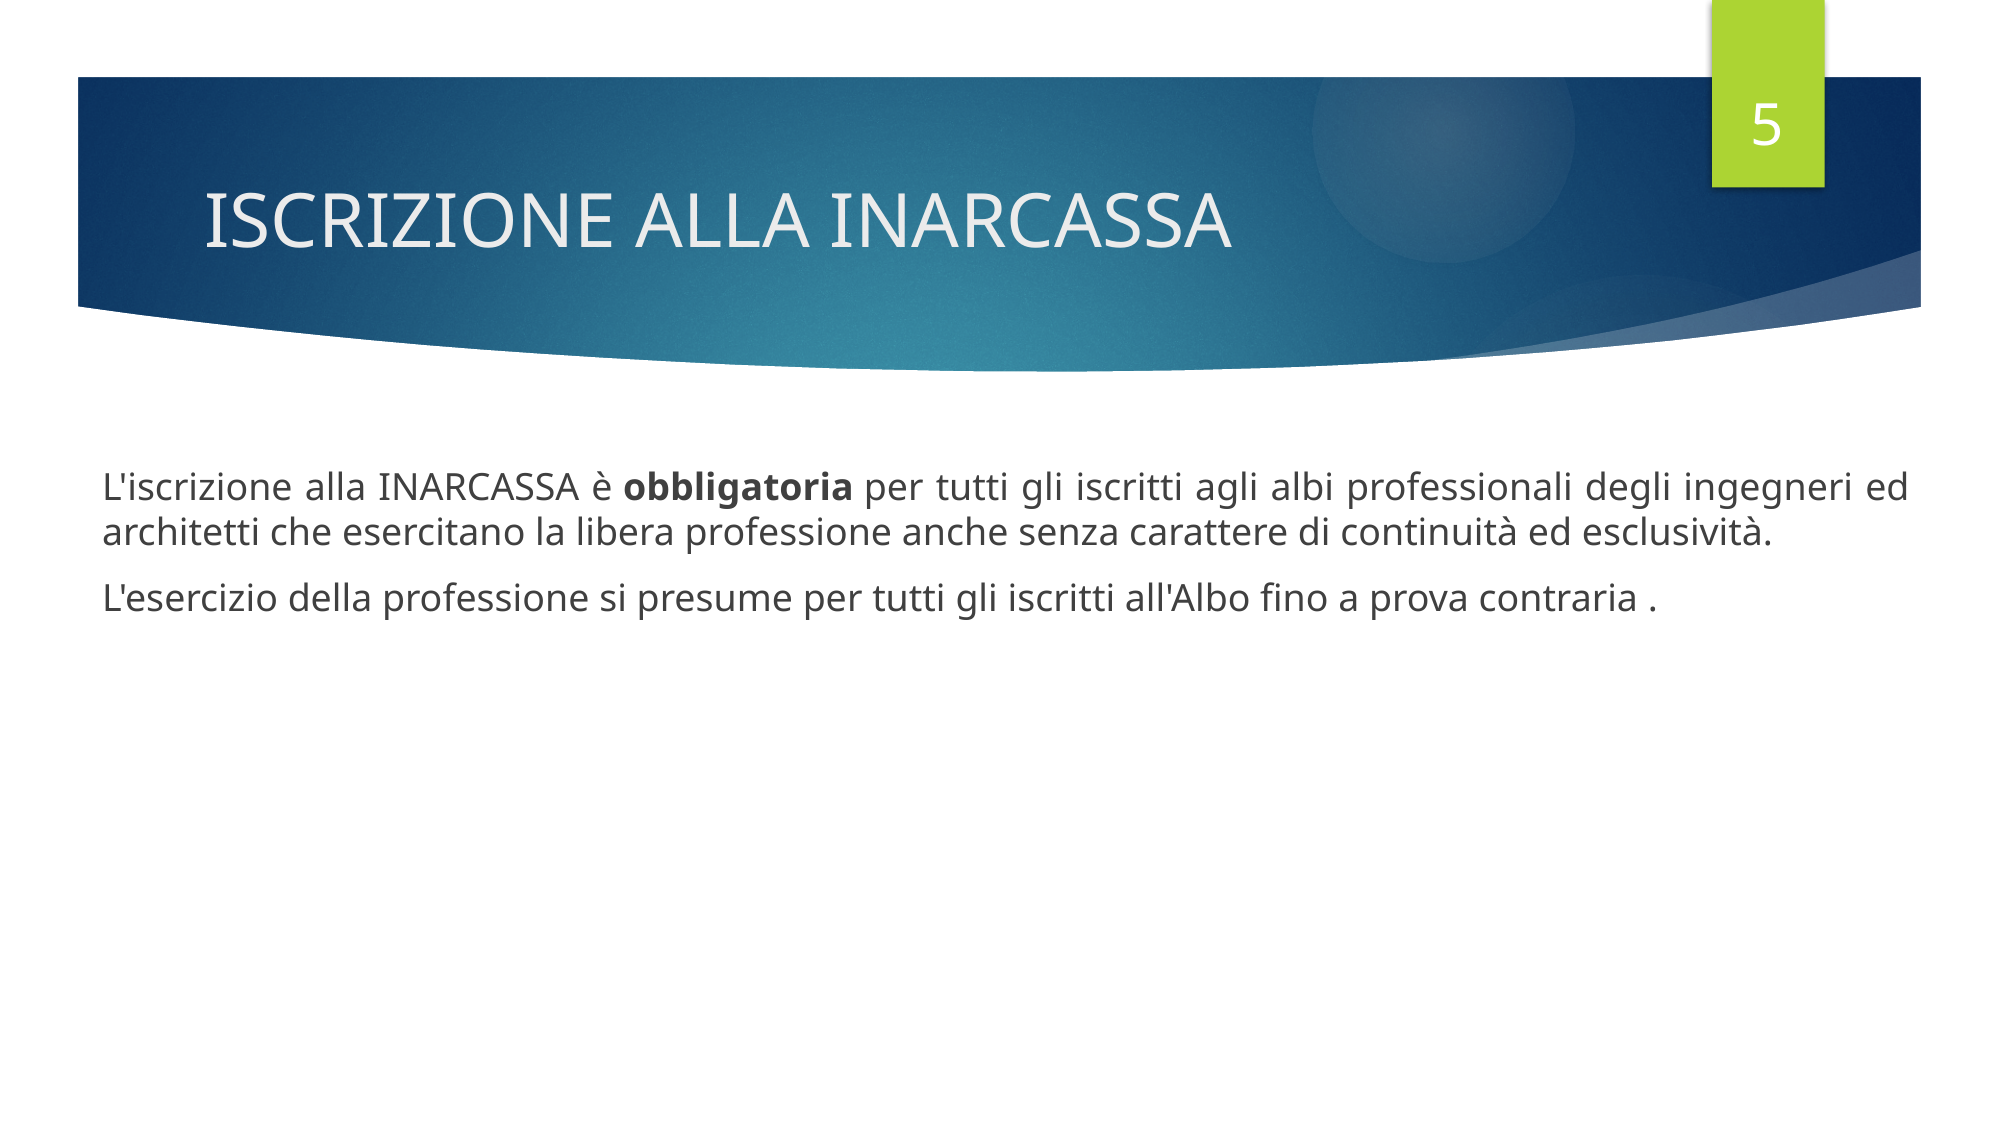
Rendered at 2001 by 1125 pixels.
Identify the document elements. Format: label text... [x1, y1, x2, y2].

list L'iscrizione alla INARCASSA è obbligatoria per tutti gli iscritti agli albi professionali degli ingegneri ed architetti che esercitano la libera professione anche senza carattere di continuità ed esclusività. L'esercizio della professione si presume per tutti gli iscritti all'Albo fino a prova contraria . [86, 455, 1926, 1016]
title ISCRIZIONE ALLA INARCASSA [189, 159, 1627, 276]
slide_number 5 [1698, 48, 1836, 175]
